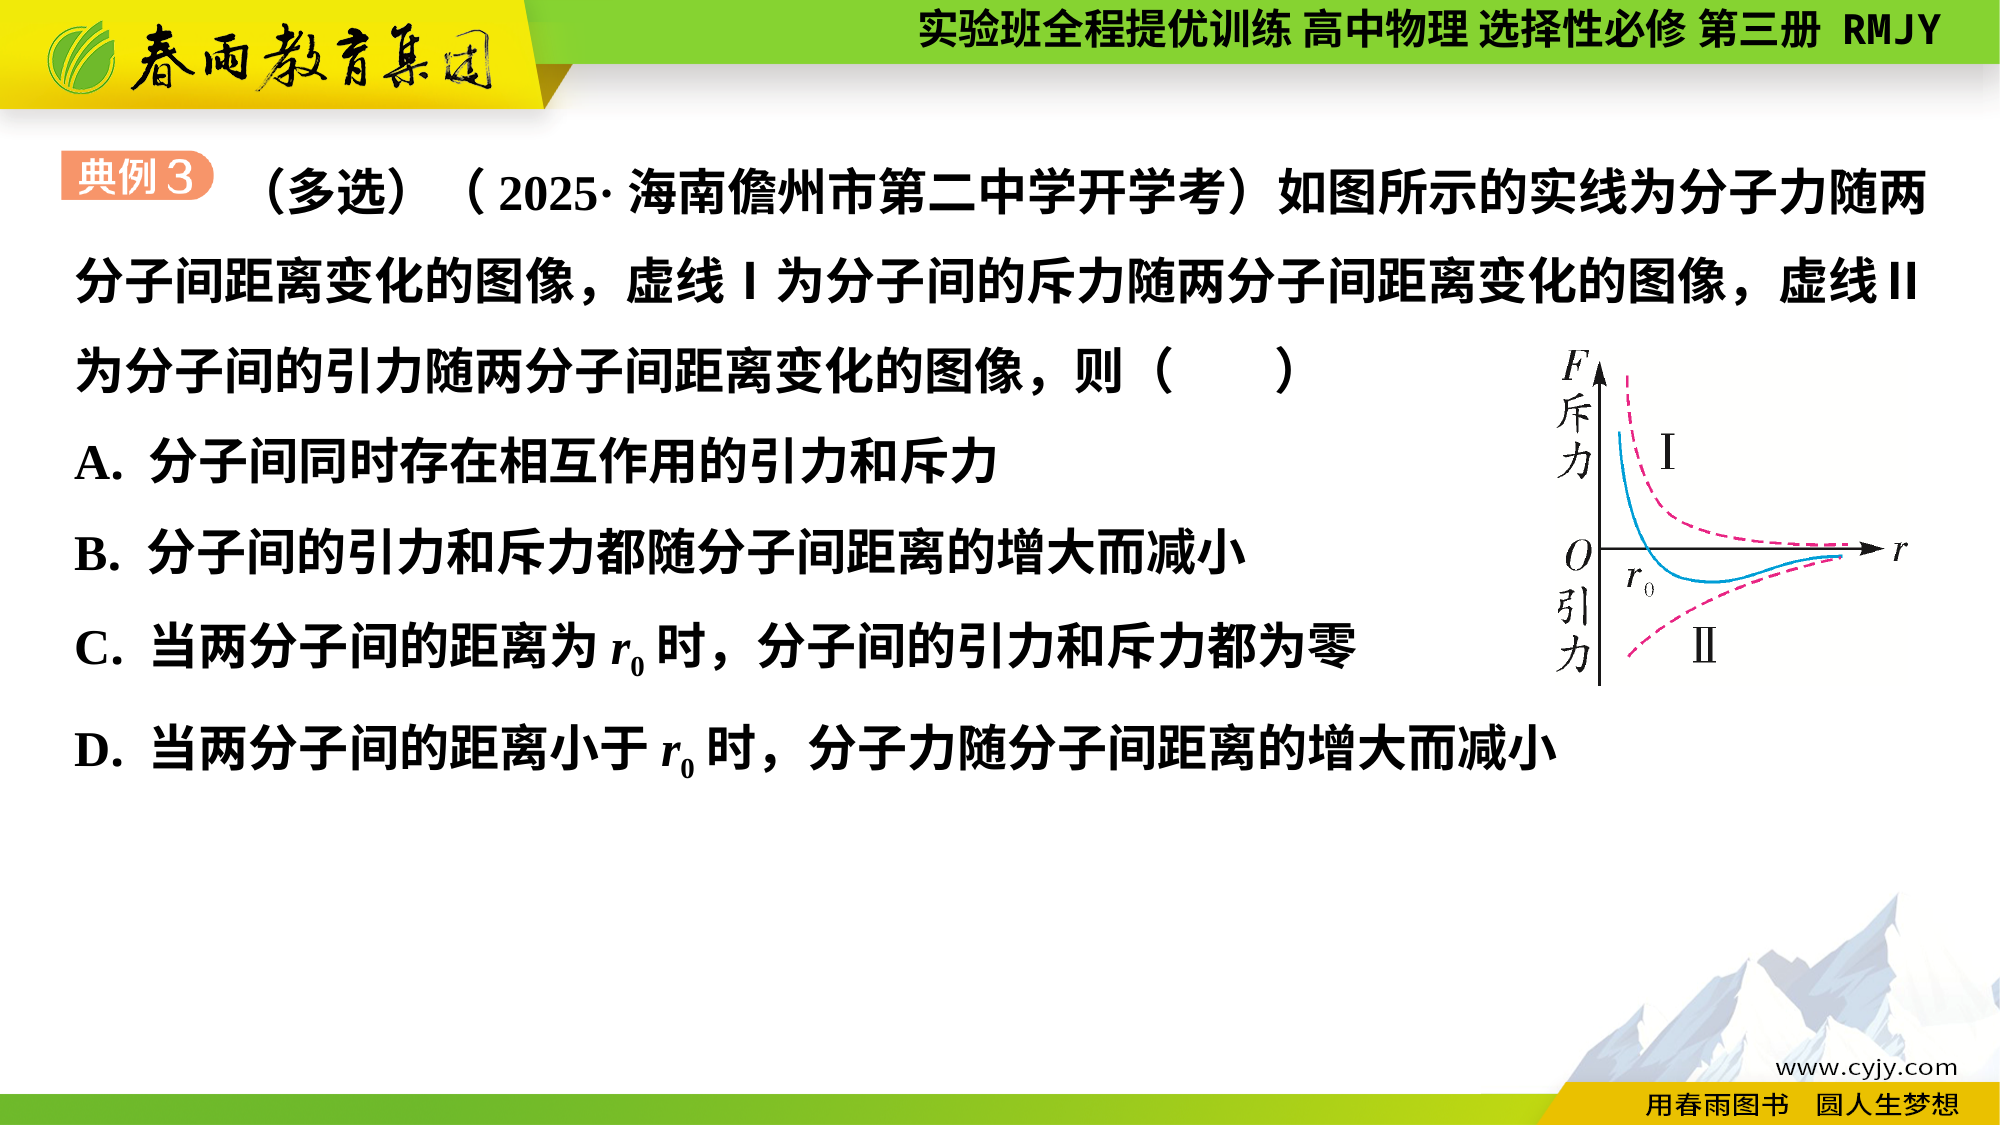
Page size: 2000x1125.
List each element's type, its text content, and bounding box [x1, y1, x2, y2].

list （多选）（2025·海南儋州市第二中学开学考）如图所示的实线为分子力随两分子间距离变化的图像，虚线Ⅰ为分子间的斥力随两分子间距离变化的图像，虚线Ⅱ为分子间的引力随两分子间距离变化的图像，则（ ） A. 分子间同时存在相互作用的引力和斥力 B. 分子间的引力和斥力都随分子间距离的增大而减小 C. 当两分子间的距离为r0时，分子间的引力和斥力都为零 D. 当两分子间的距离小于r0时，分子力随分子间距离的增大而减小 [59, 122, 1944, 763]
picture [0, 0, 2000, 1125]
